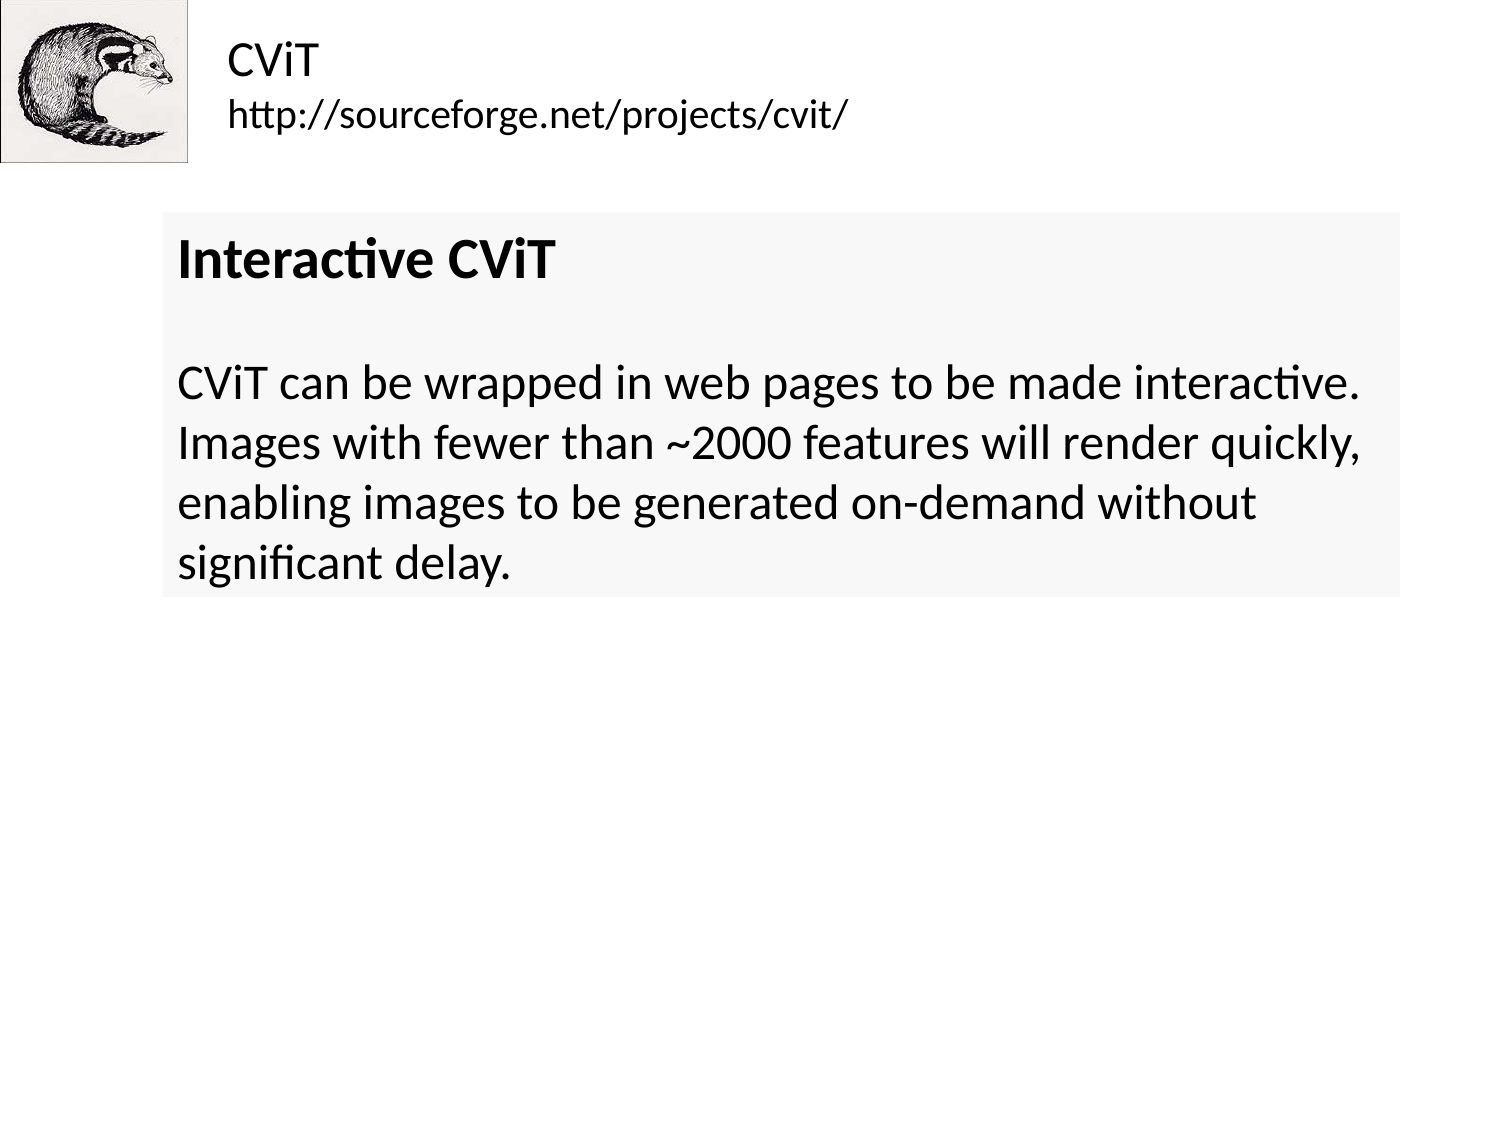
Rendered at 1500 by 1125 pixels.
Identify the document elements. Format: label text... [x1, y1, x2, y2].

picture [0, 0, 189, 163]
text_box CViT http://sourceforge.net/projects/cvit/ [212, 0, 900, 163]
text_box Interactive CViT CViT can be wrapped in web pages to be made interactive. Images with fewer than ~2000 features will render quickly, enabling images to be generated on-demand without significant delay. [162, 212, 1400, 598]
